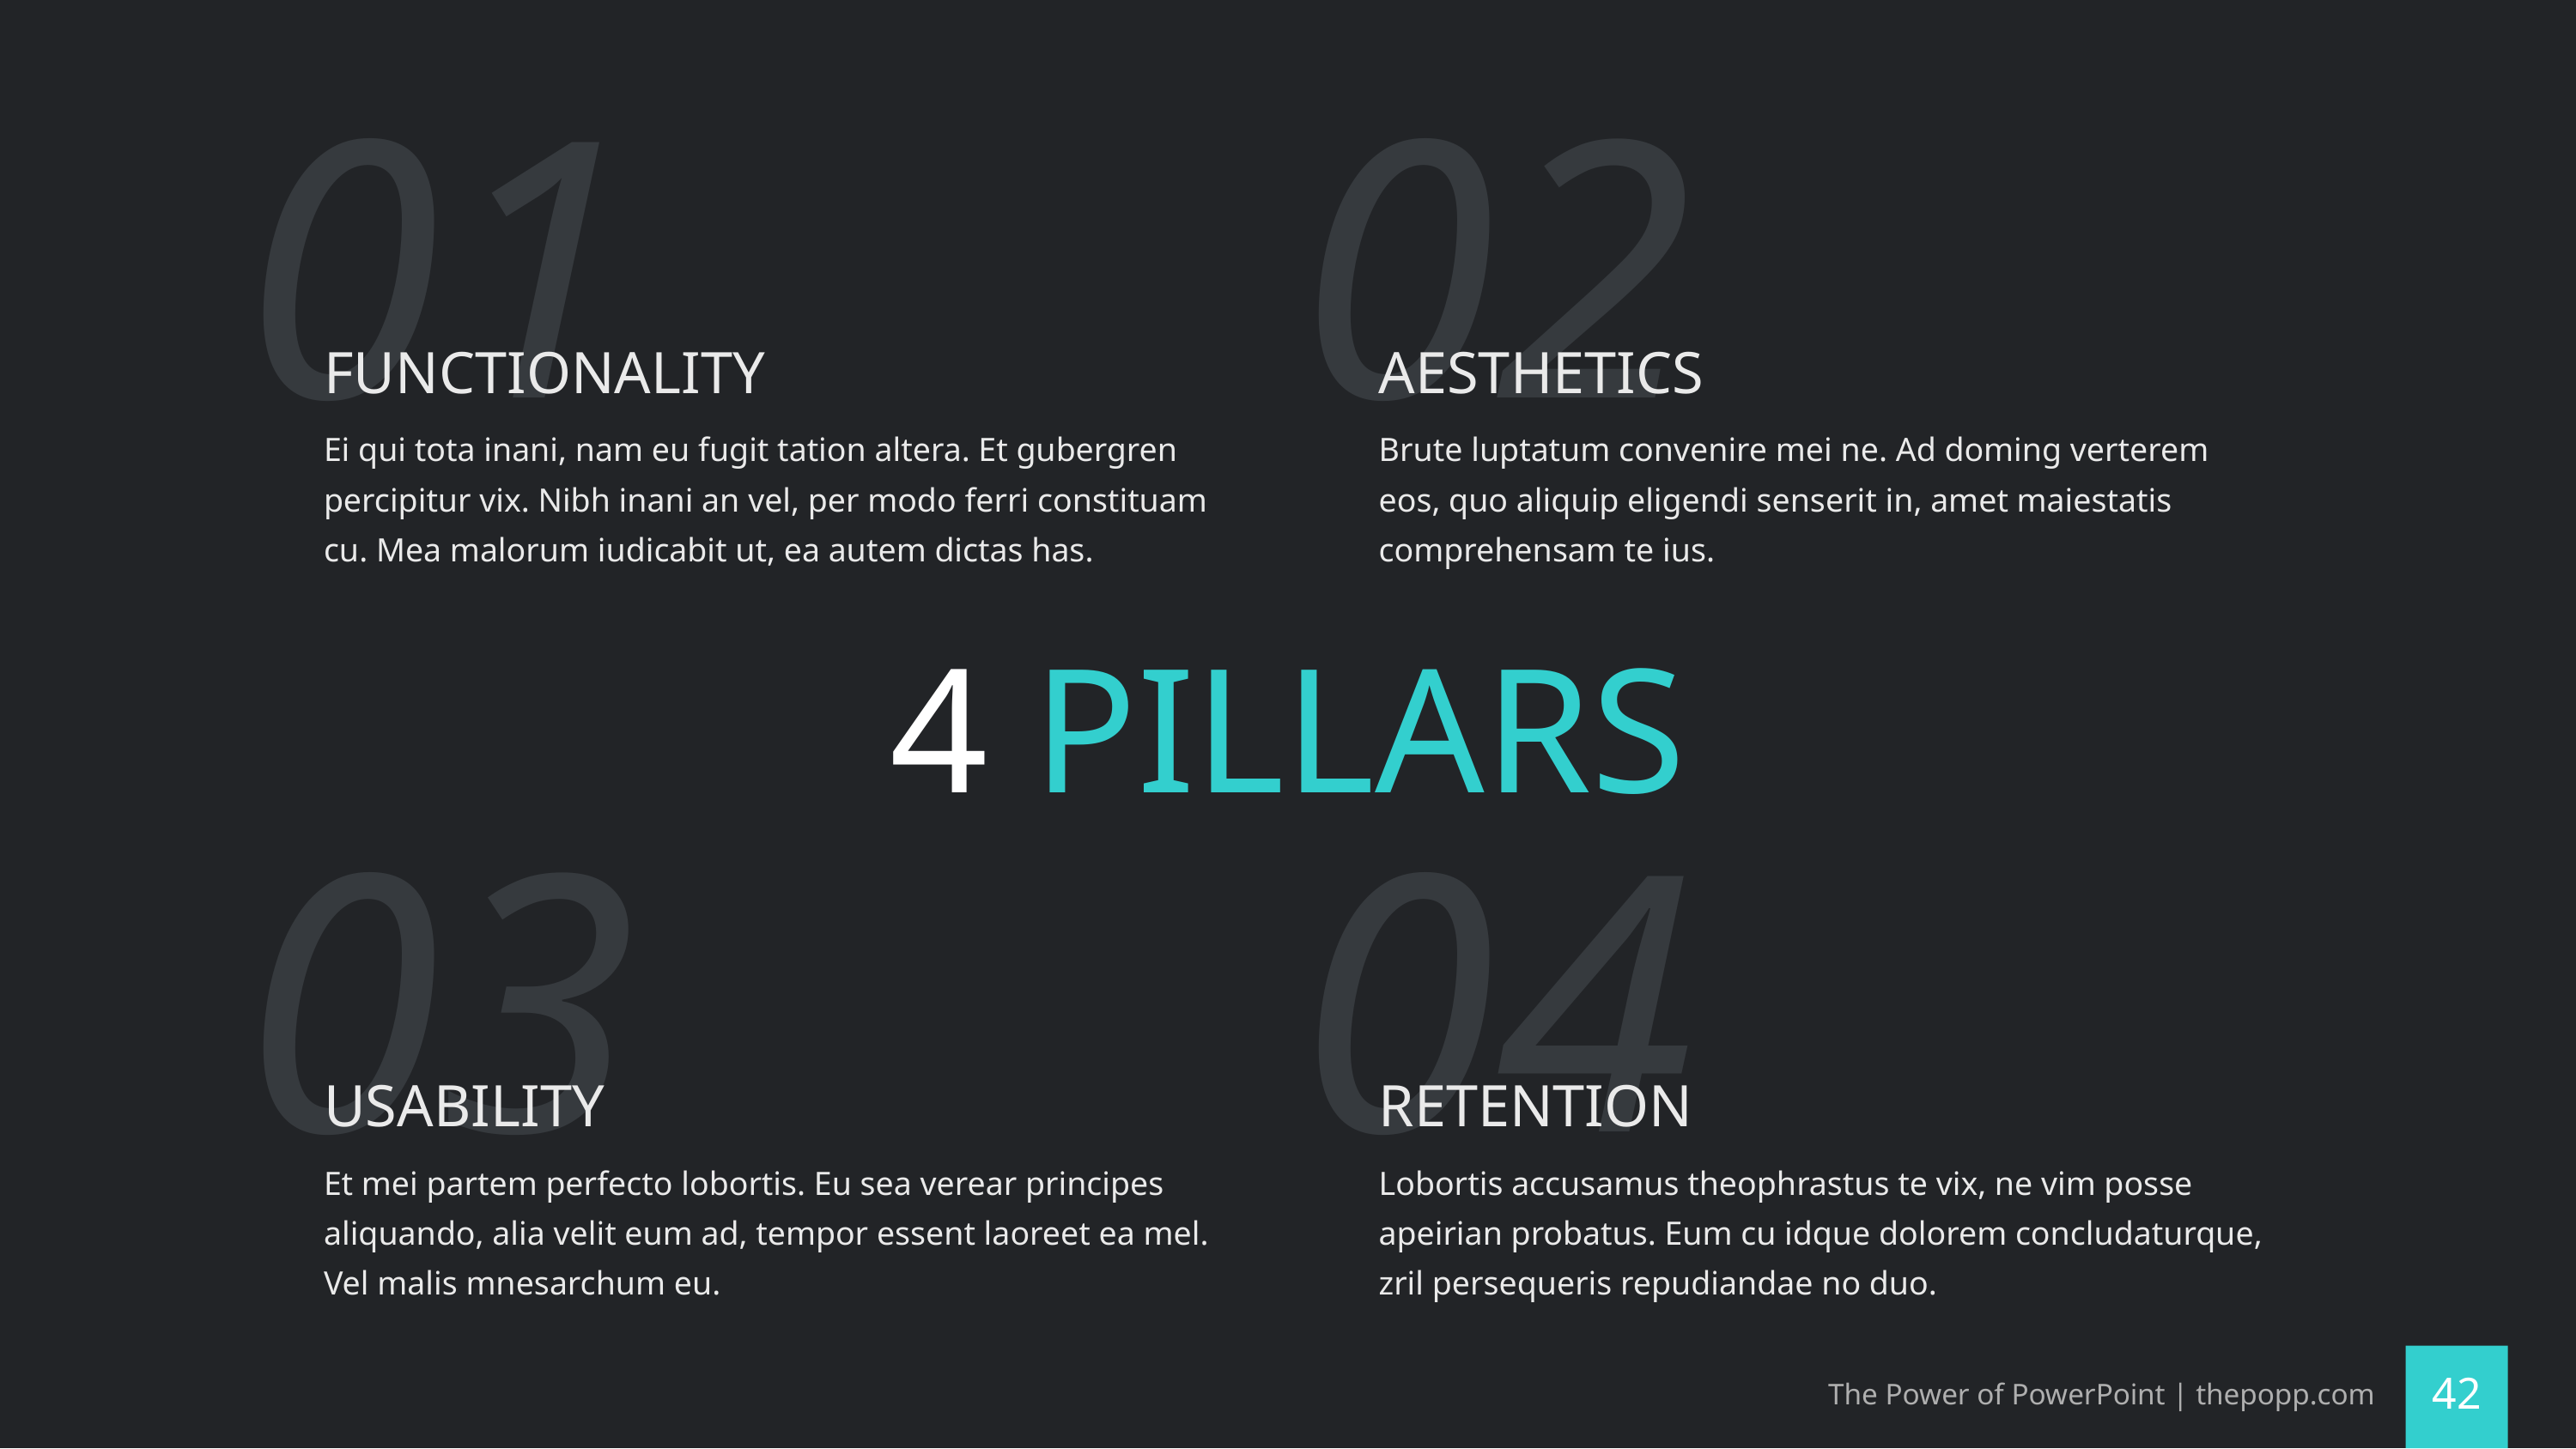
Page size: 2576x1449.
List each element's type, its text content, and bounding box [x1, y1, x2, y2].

list AESTHETICS [1365, 303, 2286, 411]
list Et mei partem perfecto lobortis. Eu sea verear principes aliquando, alia velit eum ad, tempor essent laoreet ea mel. Vel malis mnesarchum eu. [311, 1144, 1231, 1344]
list 02 [1285, 69, 1716, 442]
list Brute luptatum convenire mei ne. Ad doming verterem eos, quo aliquip eligendi senserit in, amet maiestatis comprehensam te ius. [1365, 411, 2286, 611]
list 04 [1285, 802, 1716, 1175]
footer The Power of PowerPoint | thepopp.com [1519, 1356, 2389, 1434]
list Ei qui tota inani, nam eu fugit tation altera. Et gubergren percipitur vix. Nibh inani an vel, per modo ferri constituam cu. Mea malorum iudicabit ut, ea autem dictas has. [311, 411, 1231, 611]
title 4 PILLARS [109, 610, 2467, 838]
list 03 [230, 802, 661, 1175]
list USABILITY [311, 1037, 1231, 1144]
list Lobortis accusamus theophrastus te vix, ne vim posse apeirian probatus. Eum cu idque dolorem concludaturque, zril persequeris repudiandae no duo. [1365, 1144, 2286, 1344]
list 01 [230, 69, 661, 442]
list RETENTION [1365, 1037, 2286, 1144]
slide_number 42 [2404, 1356, 2509, 1434]
list FUNCTIONALITY [311, 303, 1231, 411]
